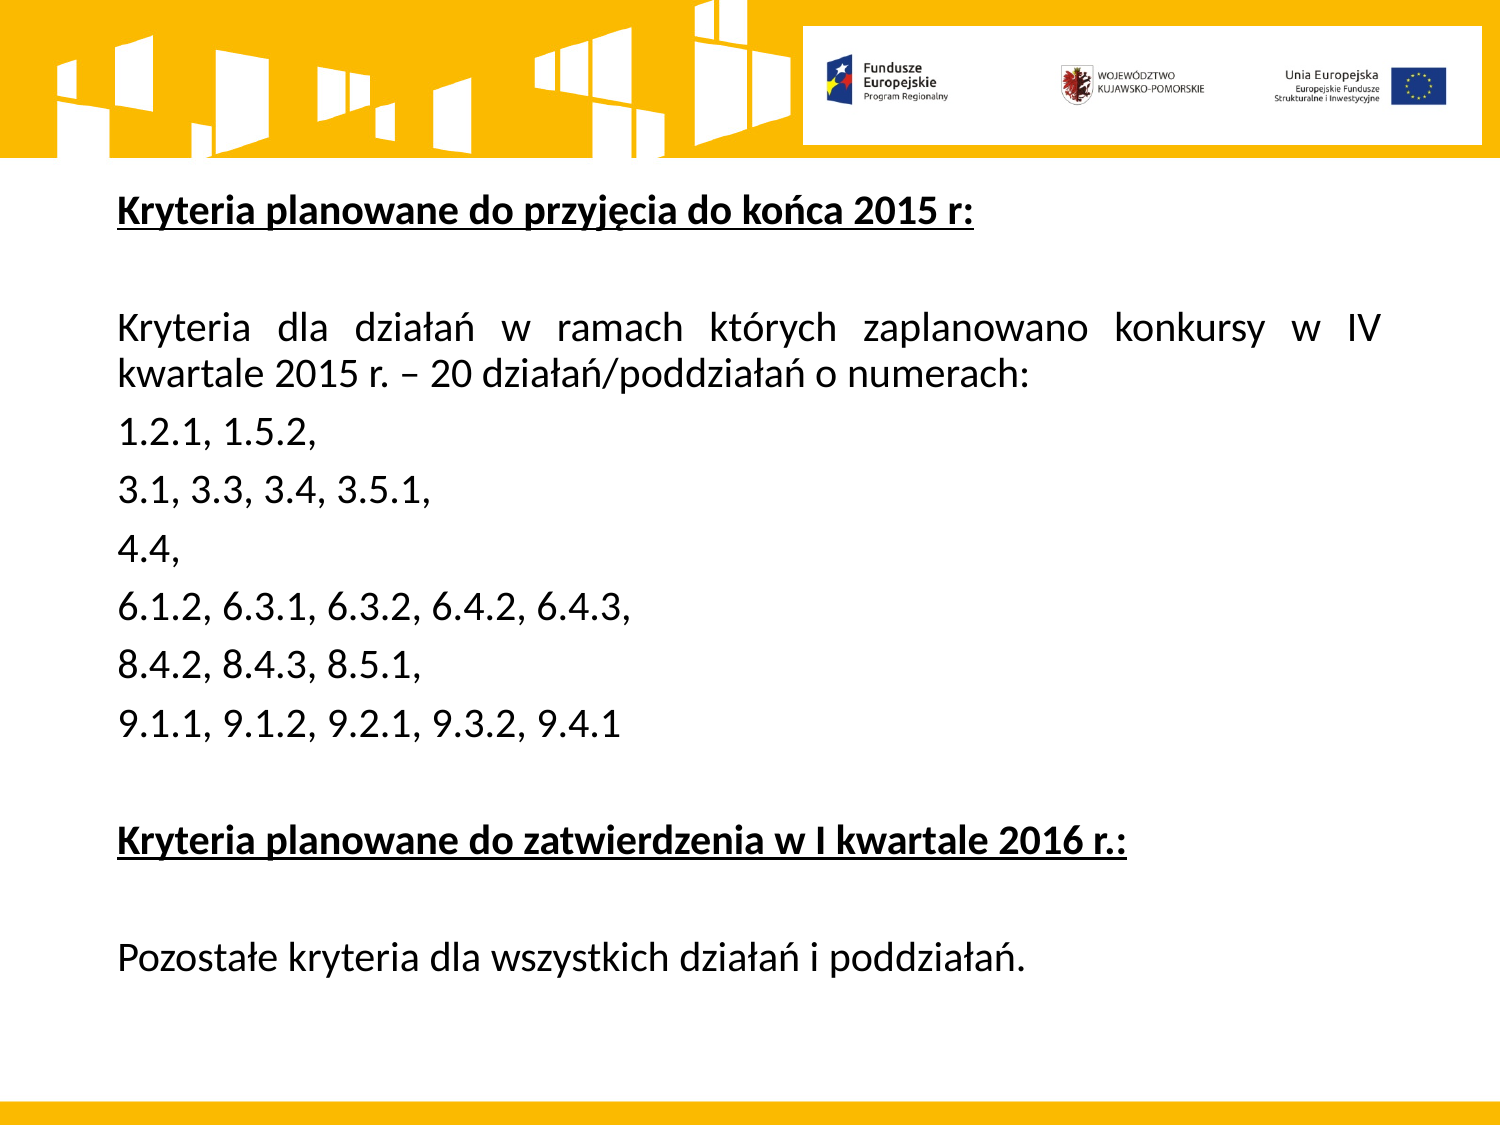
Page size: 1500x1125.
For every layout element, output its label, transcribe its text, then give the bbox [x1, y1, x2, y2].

list Kryteria planowane do przyjęcia do końca 2015 r: Kryteria dla działań w ramach których zaplanowano konkursy w IV kwartale 2015 r. – 20 działań/poddziałań o numerach: 1.2.1, 1.5.2, 3.1, 3.3, 3.4, 3.5.1, 4.4, 6.1.2, 6.3.1, 6.3.2, 6.4.2, 6.4.3, 8.4.2, 8.4.3, 8.5.1, 9.1.1, 9.1.2, 9.2.1, 9.3.2, 9.4.1 Kryteria planowane do zatwierdzenia w I kwartale 2016 r.: Pozostałe kryteria dla wszystkich działań i poddziałań. [102, 181, 1397, 999]
picture [0, 0, 1500, 1125]
